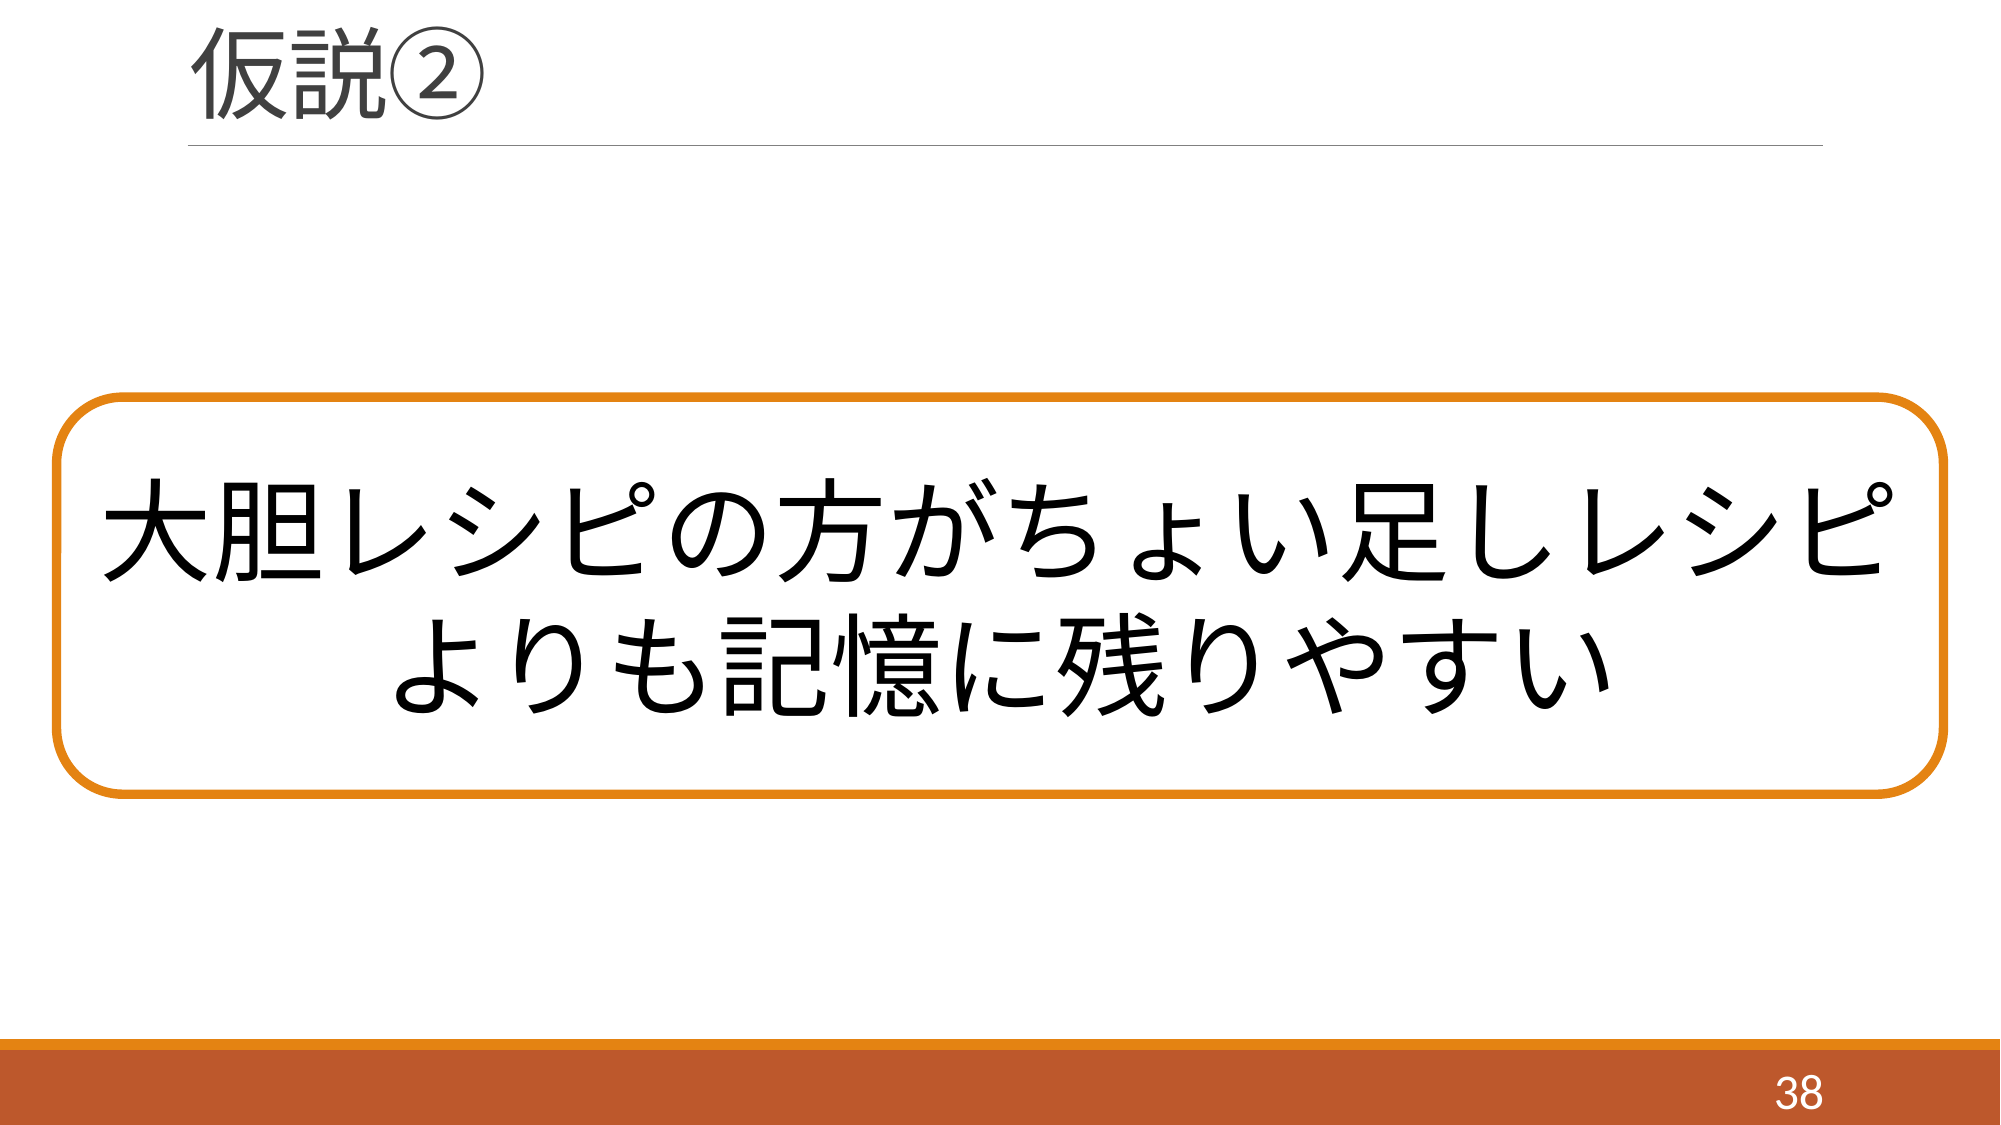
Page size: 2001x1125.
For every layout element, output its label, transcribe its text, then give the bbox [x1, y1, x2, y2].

title 仮説② [174, 13, 1825, 140]
text_box 大胆レシピの方がちょい足しレシピ よりも記憶に残りやすい [55, 395, 1945, 796]
slide_number 38 [1624, 1059, 1840, 1120]
